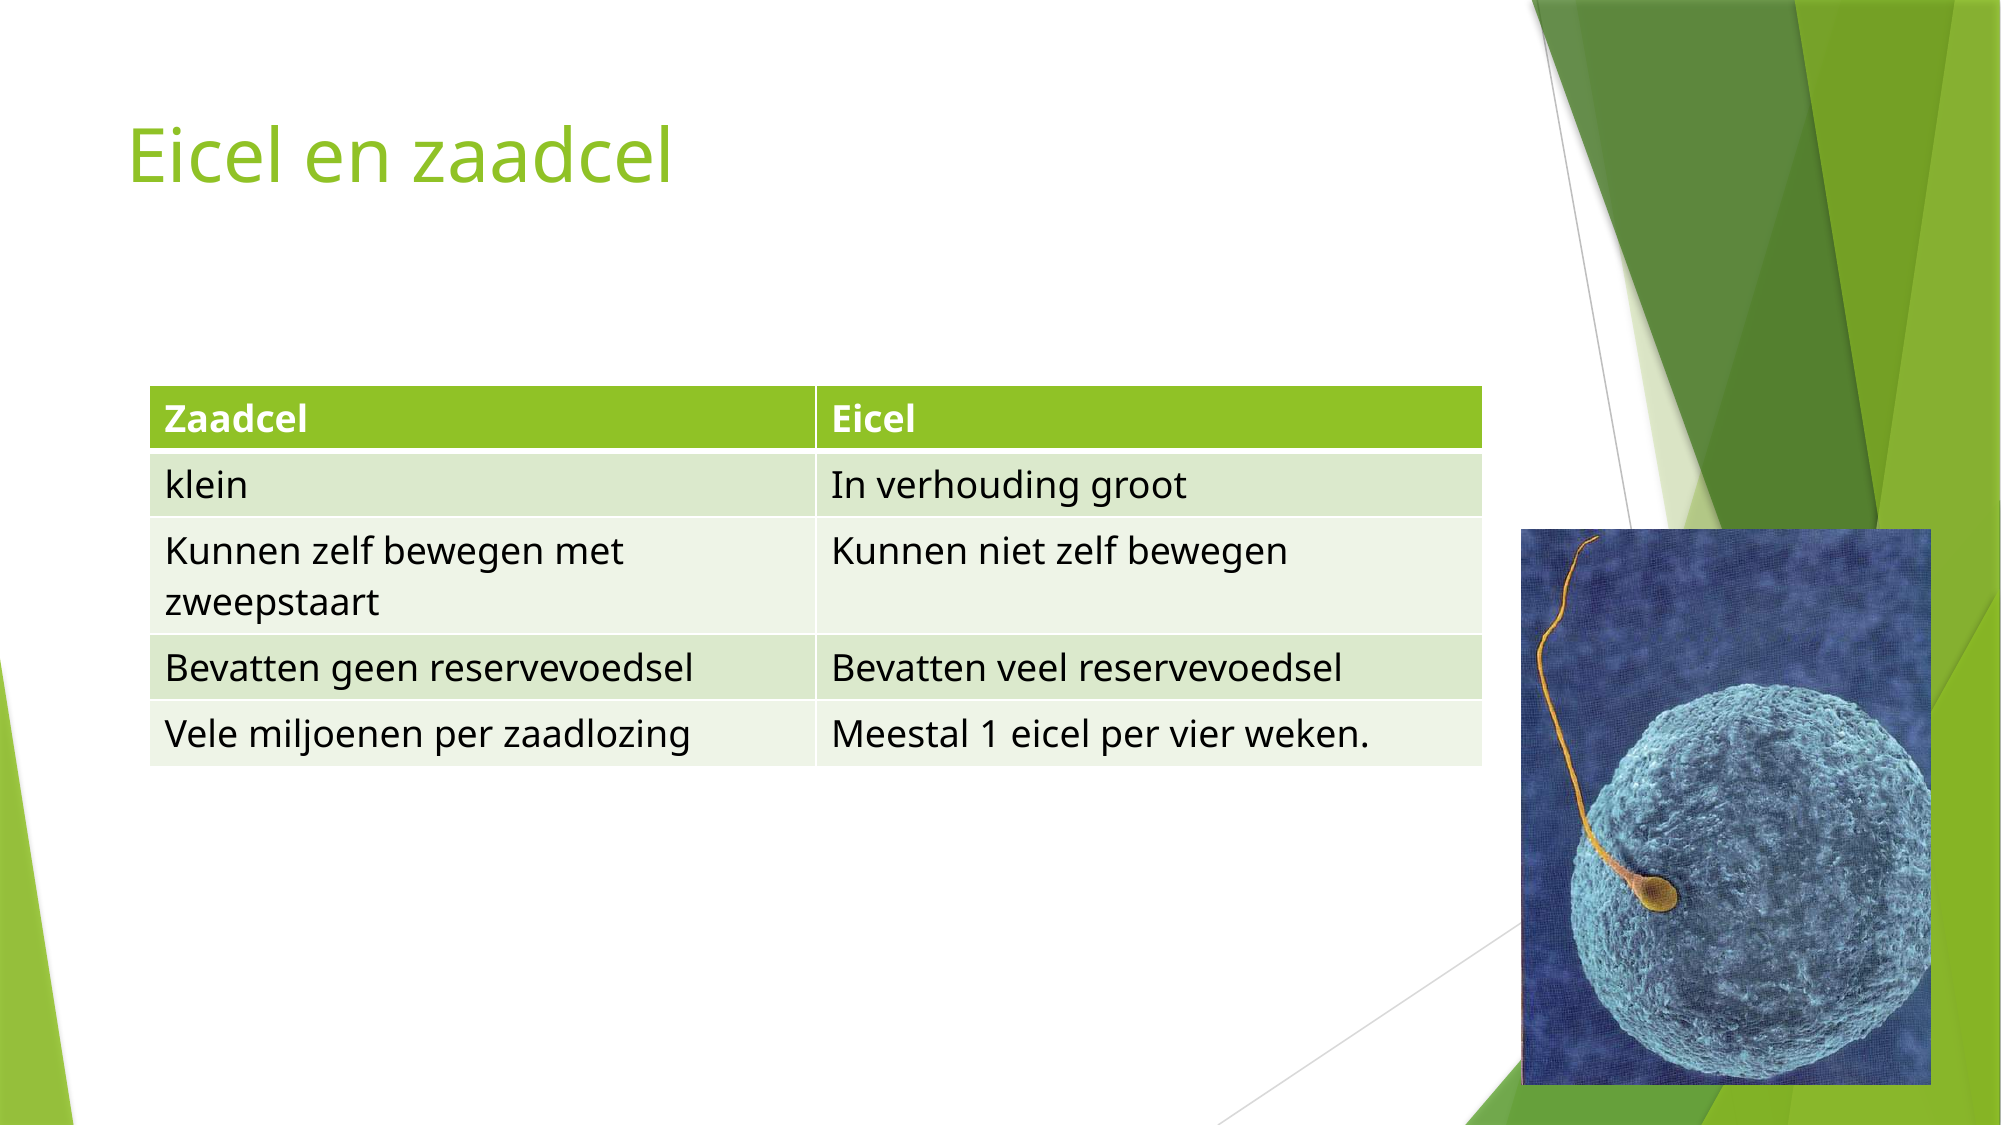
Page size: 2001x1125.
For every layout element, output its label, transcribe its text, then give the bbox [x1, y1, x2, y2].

table_cell Vele miljoenen per zaadlozing [150, 701, 815, 766]
table_cell Meestal 1 eicel per vier weken. [817, 701, 1482, 766]
table_cell In verhouding groot [817, 454, 1482, 516]
table_header Eicel [817, 386, 1482, 448]
table_cell klein [150, 454, 815, 516]
picture [1520, 528, 1932, 1086]
table_header Zaadcel [150, 386, 815, 448]
table_cell Kunnen zelf bewegen met zweepstaart [150, 518, 815, 633]
title Eicel en zaadcel [111, 99, 1522, 317]
table_cell Bevatten geen reservevoedsel [150, 635, 815, 699]
table_cell Kunnen niet zelf bewegen [817, 518, 1482, 633]
table_cell Bevatten veel reservevoedsel [817, 635, 1482, 699]
